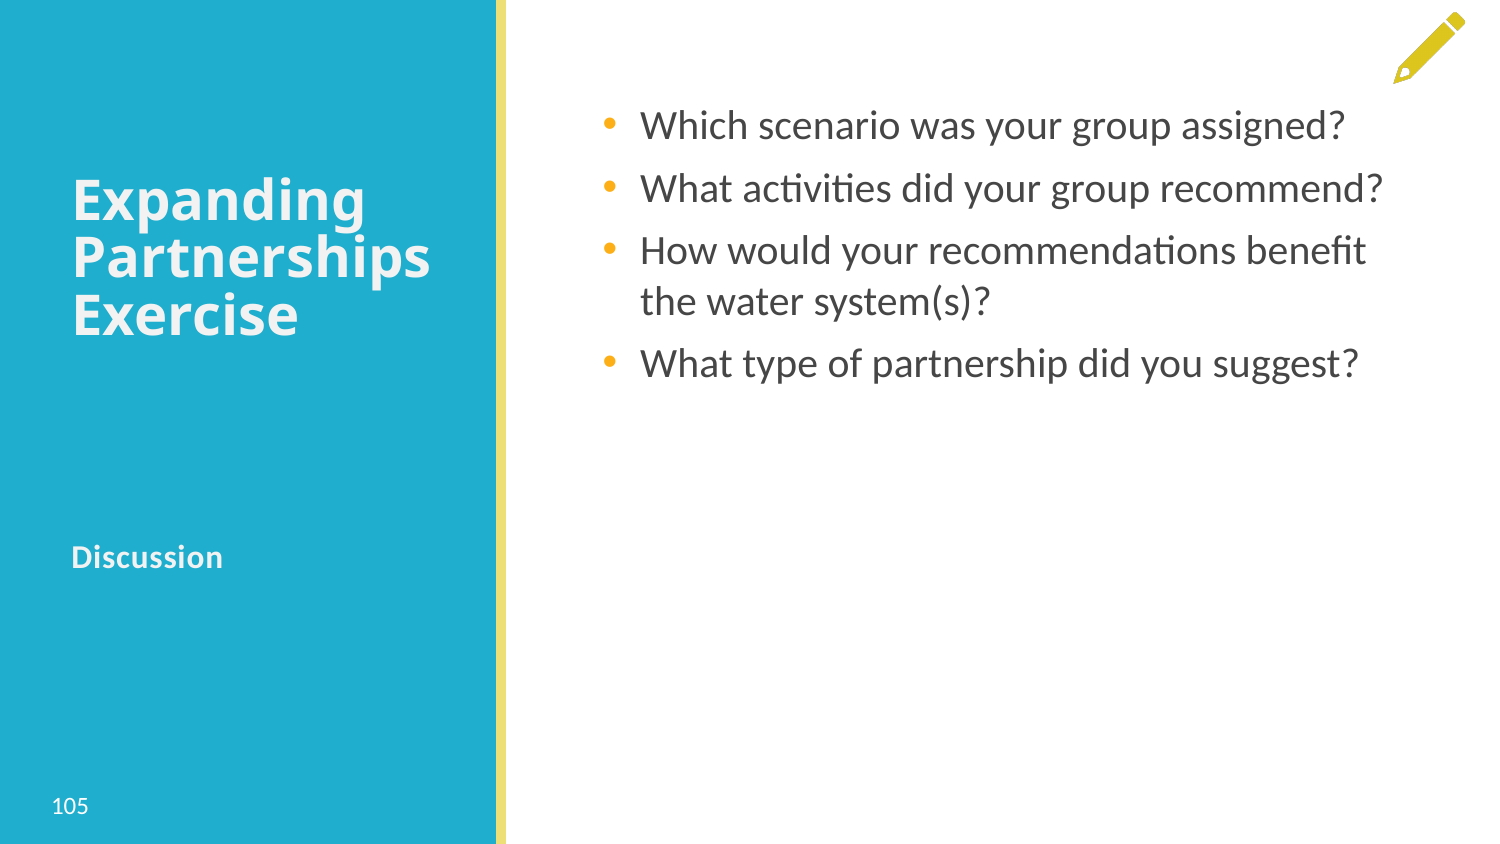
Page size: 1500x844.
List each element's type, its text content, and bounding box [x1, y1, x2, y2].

title Expanding Partnerships Exercise [56, 73, 451, 355]
list Discussion [56, 532, 451, 780]
picture [1386, 5, 1472, 91]
slide_number 105 [16, 782, 124, 828]
list Which scenario was your group assigned? What activities did your group recommend? How would your recommendations benefit the water system(s)? What type of partnership did you suggest? [587, 90, 1430, 768]
